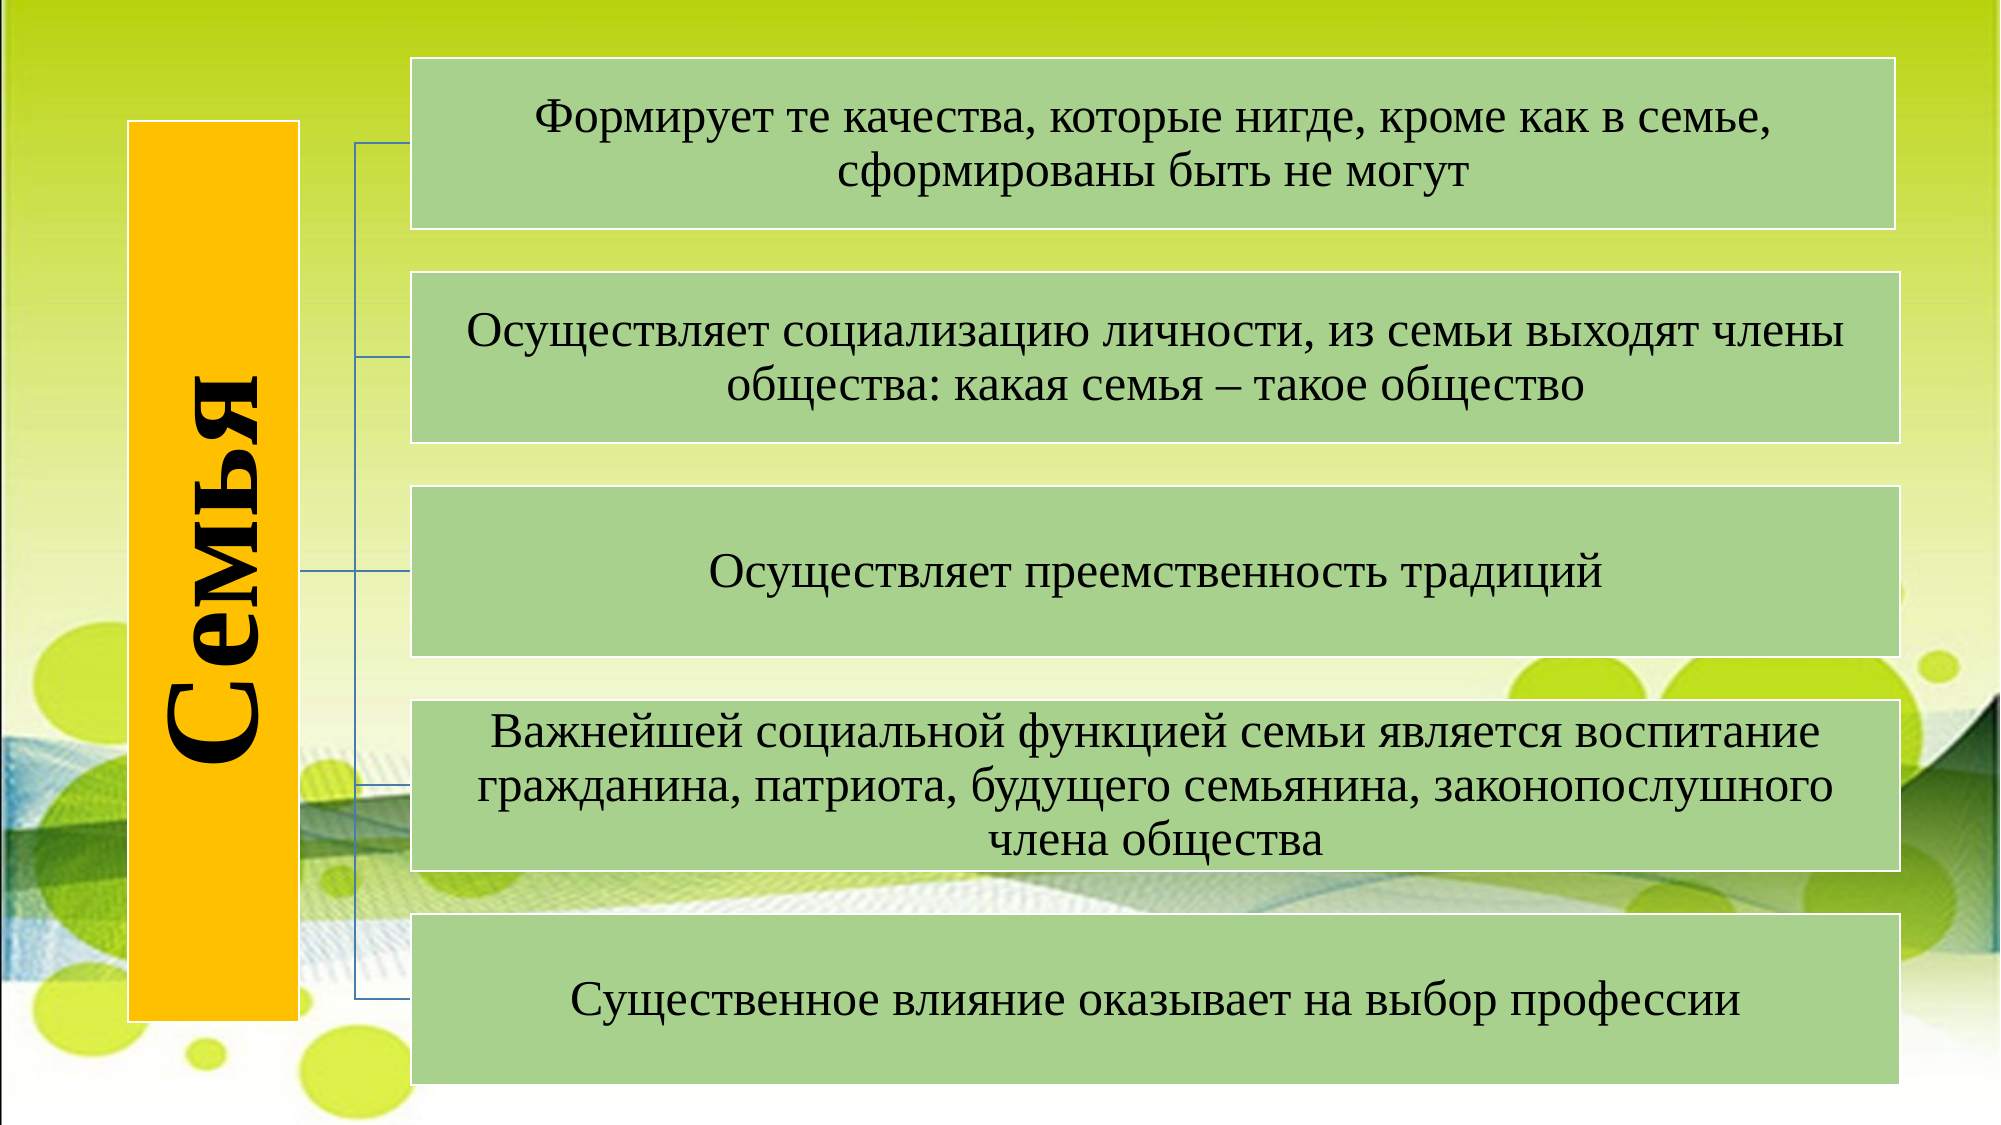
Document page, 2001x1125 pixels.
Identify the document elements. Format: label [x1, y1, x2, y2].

picture [0, 0, 2000, 1125]
list [90, 57, 1939, 1086]
